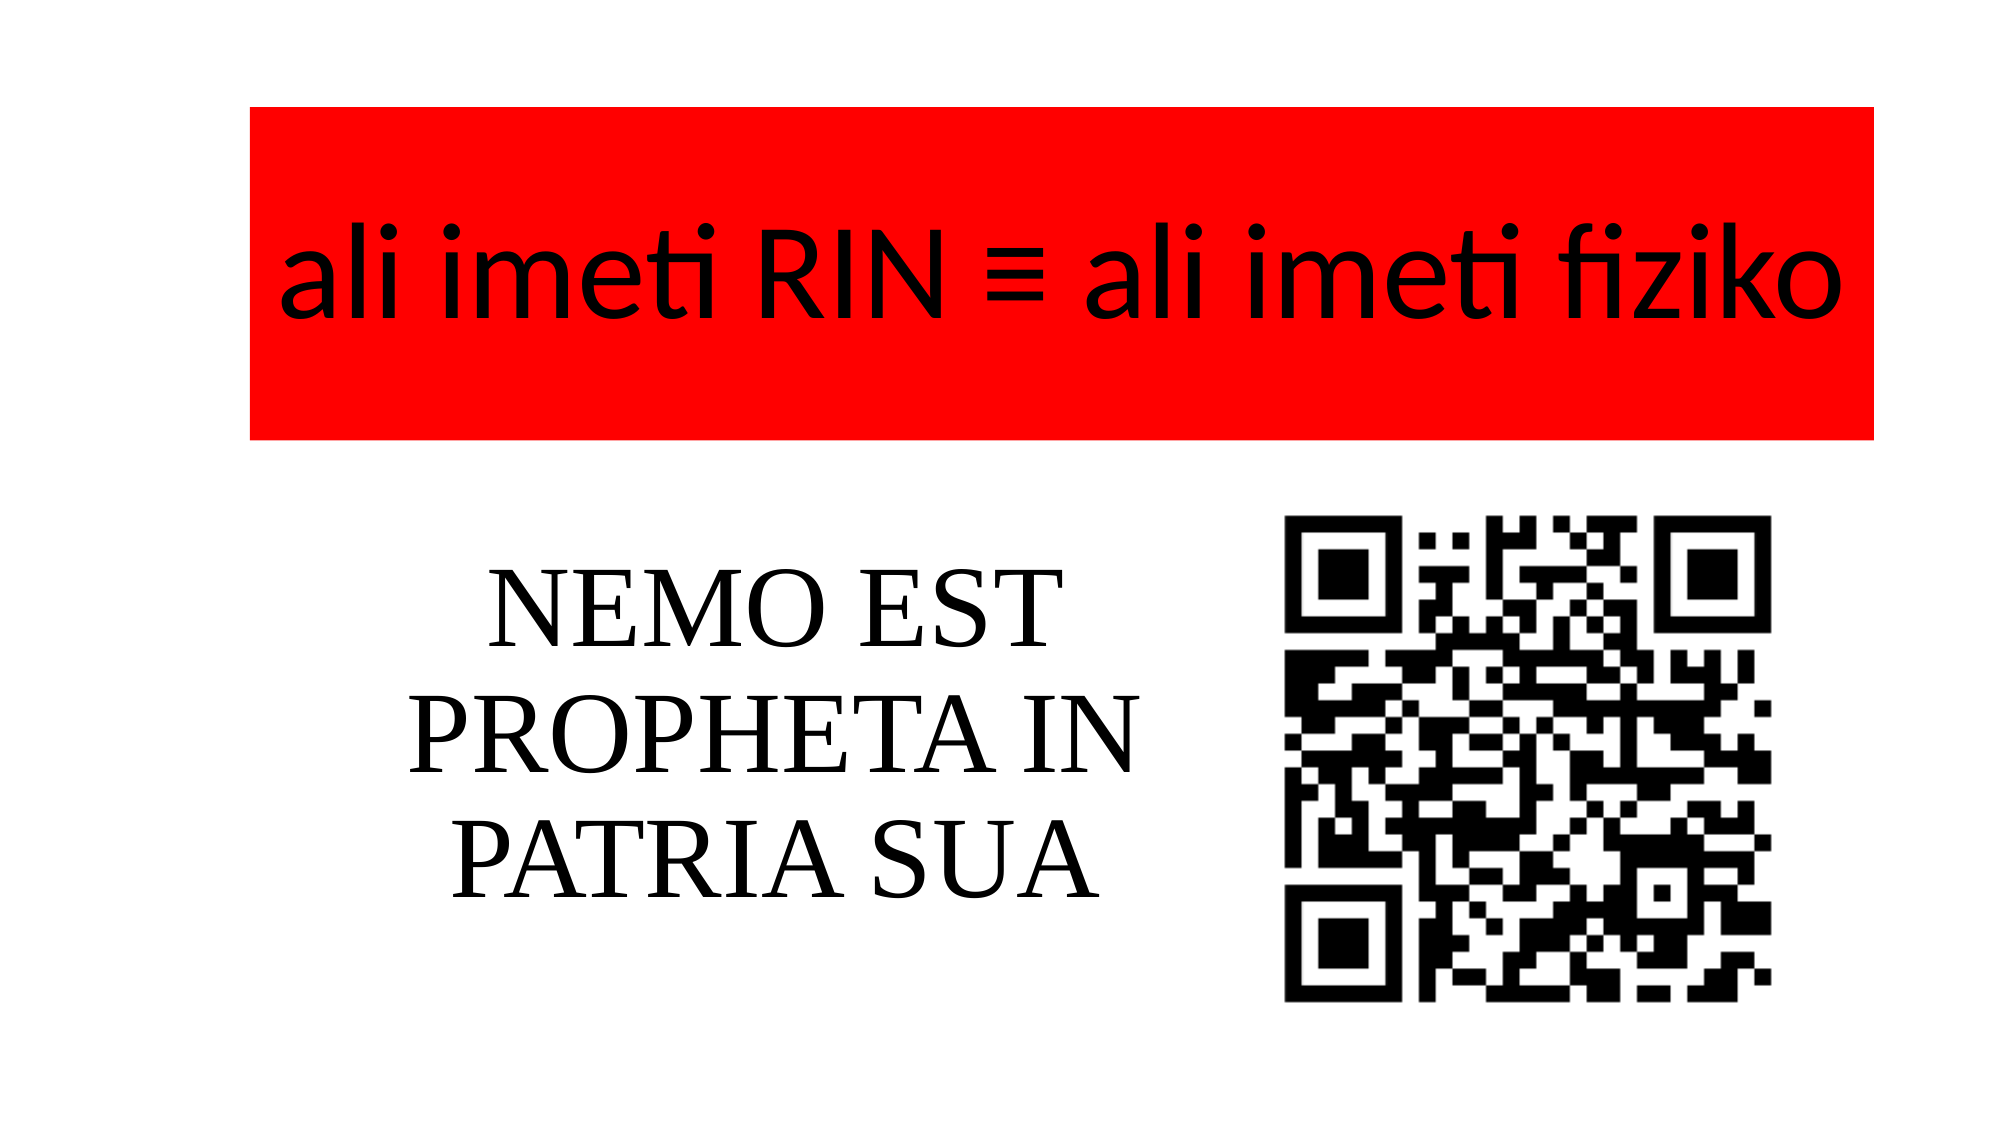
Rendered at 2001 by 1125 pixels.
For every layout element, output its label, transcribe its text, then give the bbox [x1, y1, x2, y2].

subtitle ali imeti RIN ≡ ali imeti fiziko [249, 107, 1874, 441]
title NEMO EST PROPHETA IN PATRIA SUA [249, 538, 1214, 931]
picture [1214, 445, 1843, 1074]
